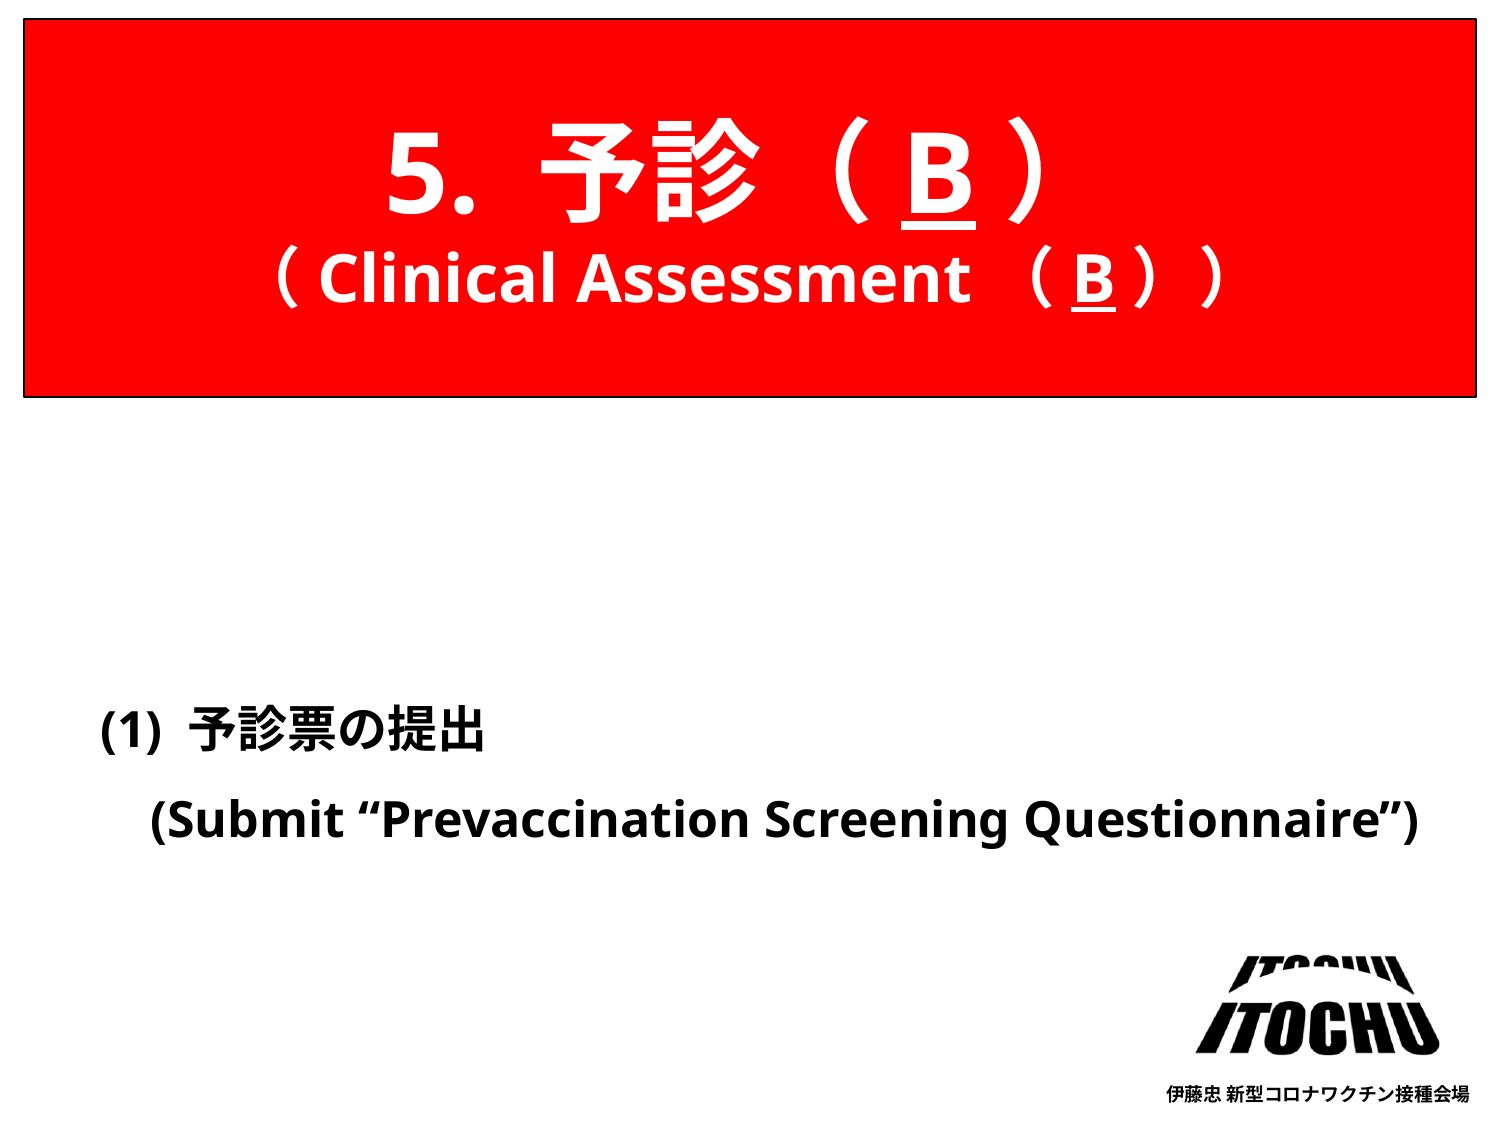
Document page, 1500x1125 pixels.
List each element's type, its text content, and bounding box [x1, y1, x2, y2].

text_box 5. 予診（B） （Clinical Assessment（B）） [21, 17, 1479, 399]
text_box (1) 予診票の提出 (Submit “Prevaccination Screening Questionnaire”) [21, 419, 1479, 1096]
picture [1186, 940, 1450, 1068]
text_box 伊藤忠 新型コロナワクチン接種会場 [1145, 1072, 1491, 1116]
